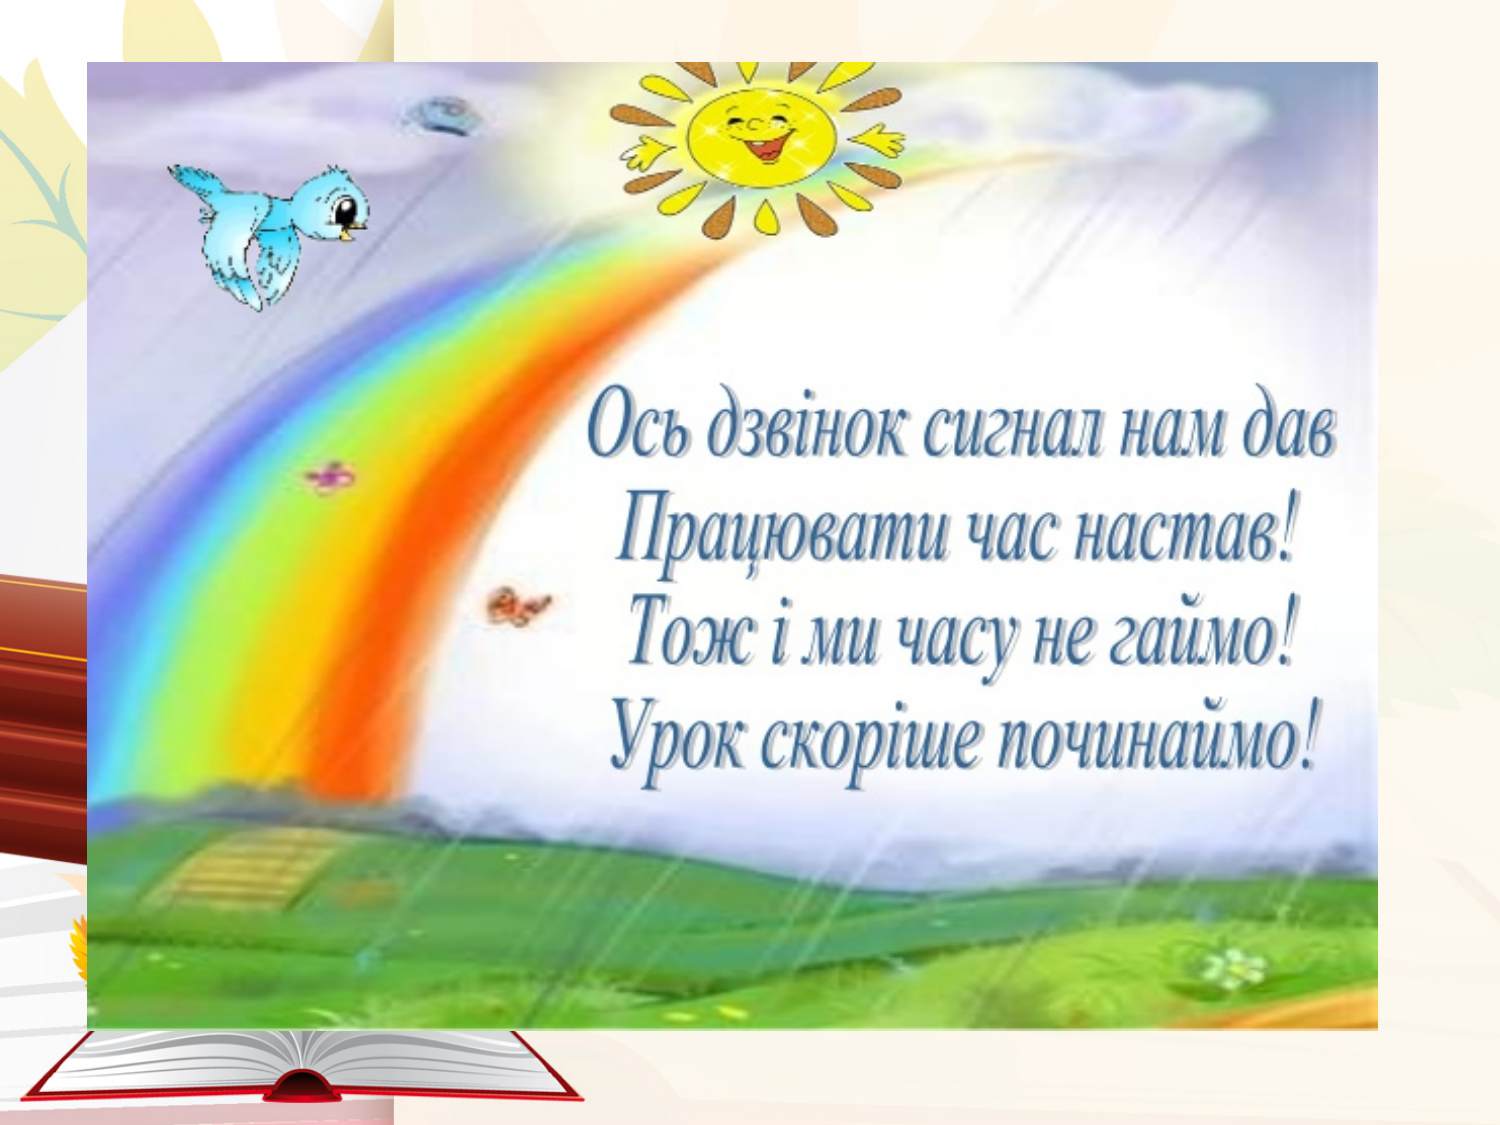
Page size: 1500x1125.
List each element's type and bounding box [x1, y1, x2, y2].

list [87, 62, 1378, 1032]
picture [0, 0, 1500, 1125]
